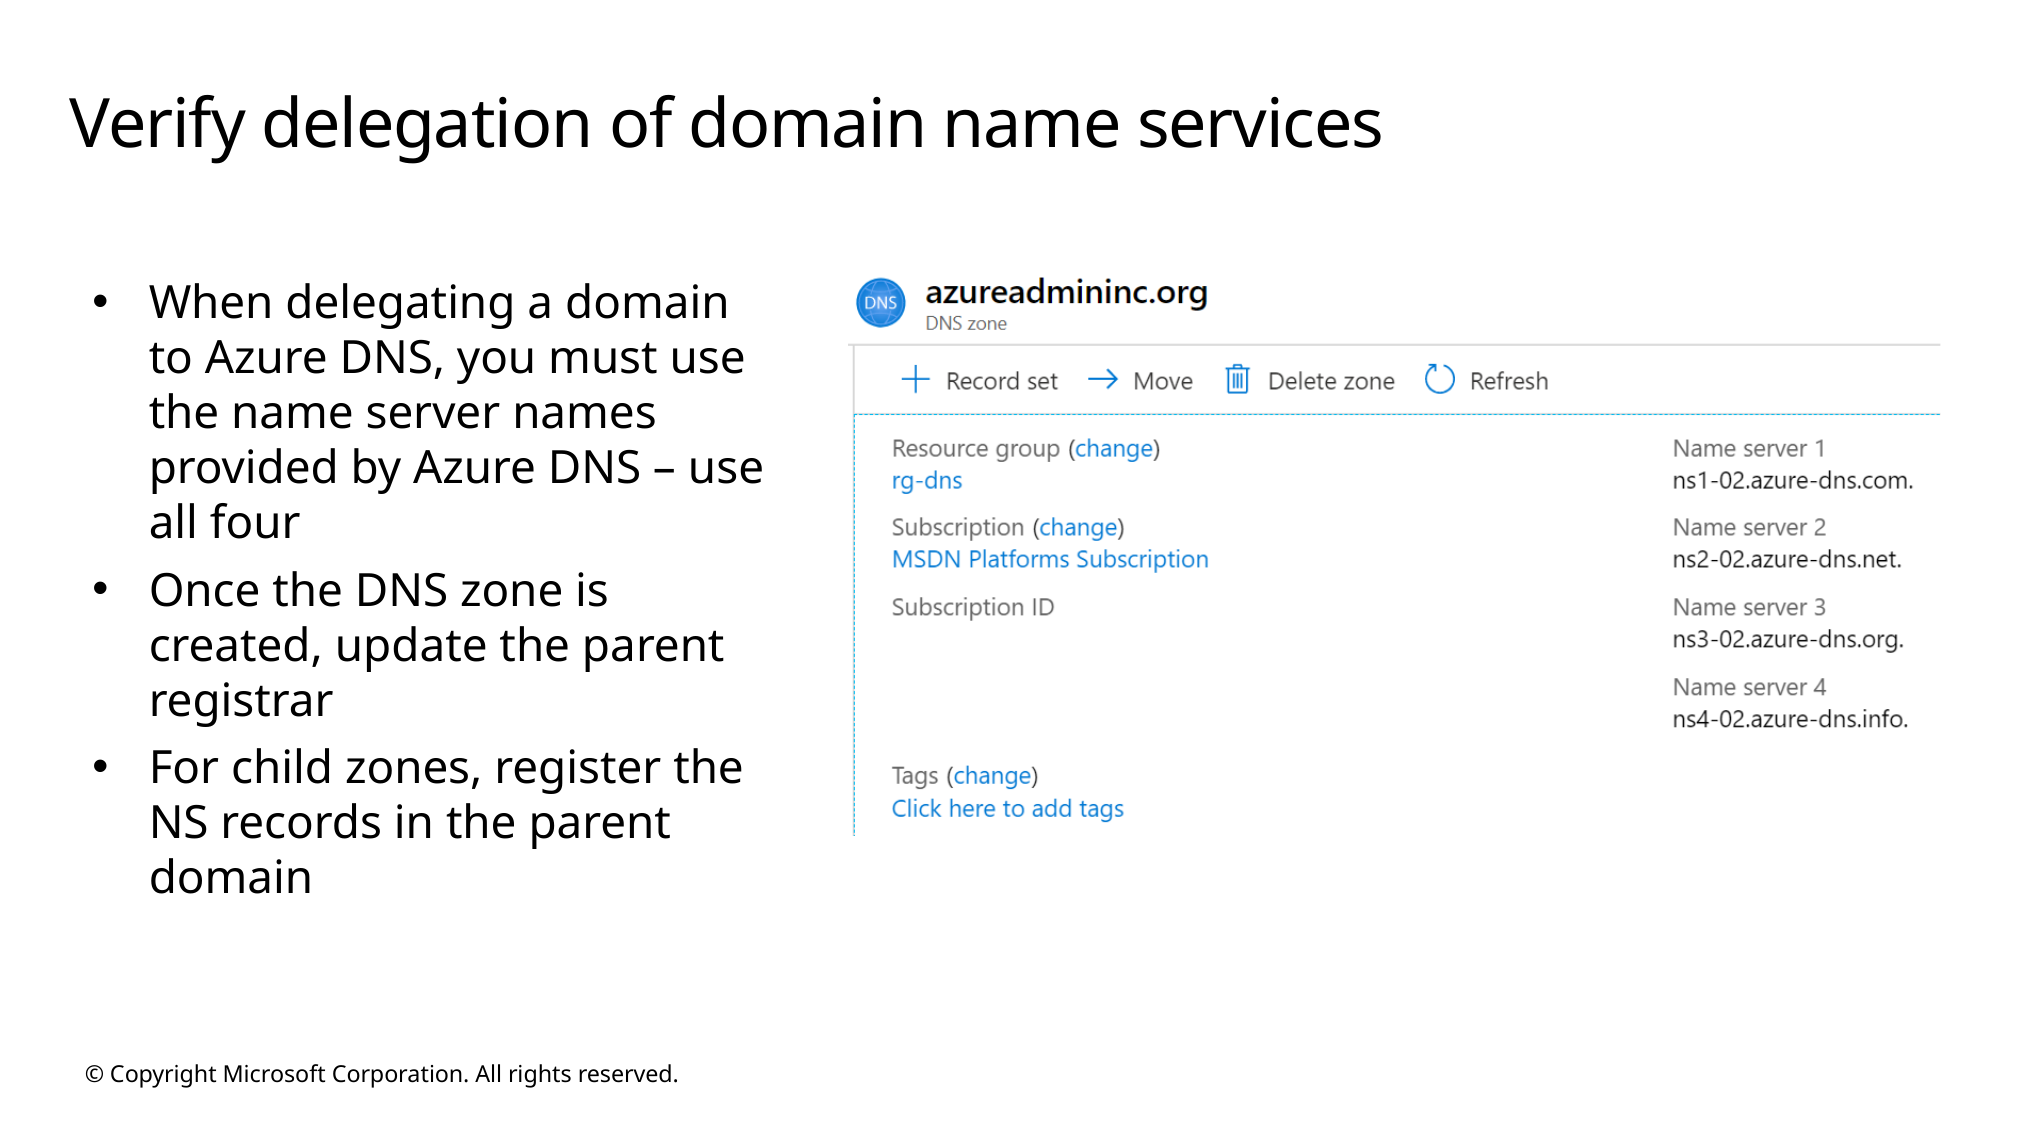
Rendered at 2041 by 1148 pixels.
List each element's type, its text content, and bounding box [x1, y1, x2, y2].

text_box When delegating a domain to Azure DNS, you must use the name server names provided by Azure DNS – use all four Once the DNS zone is created, update the parent registrar For child zones, register the NS records in the parent domain [70, 324, 805, 852]
picture [847, 267, 1941, 837]
title Verify delegation of domain name services [70, 73, 1968, 188]
